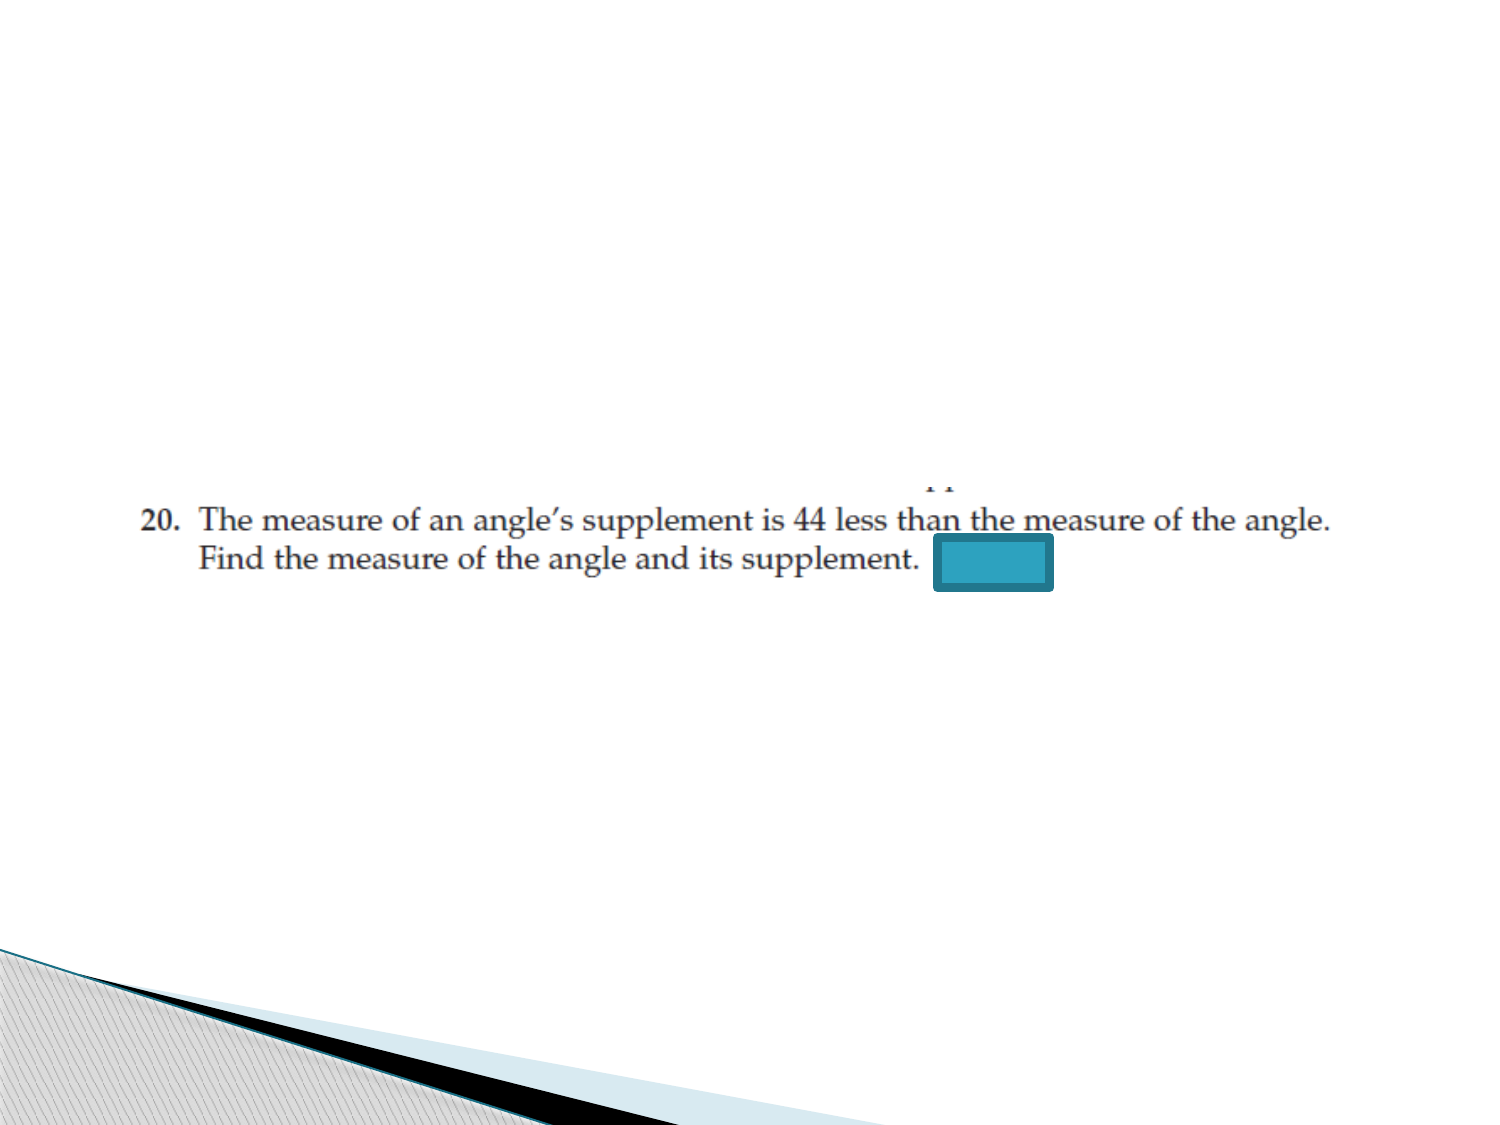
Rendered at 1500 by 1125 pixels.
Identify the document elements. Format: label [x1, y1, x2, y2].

list [74, 487, 1341, 588]
